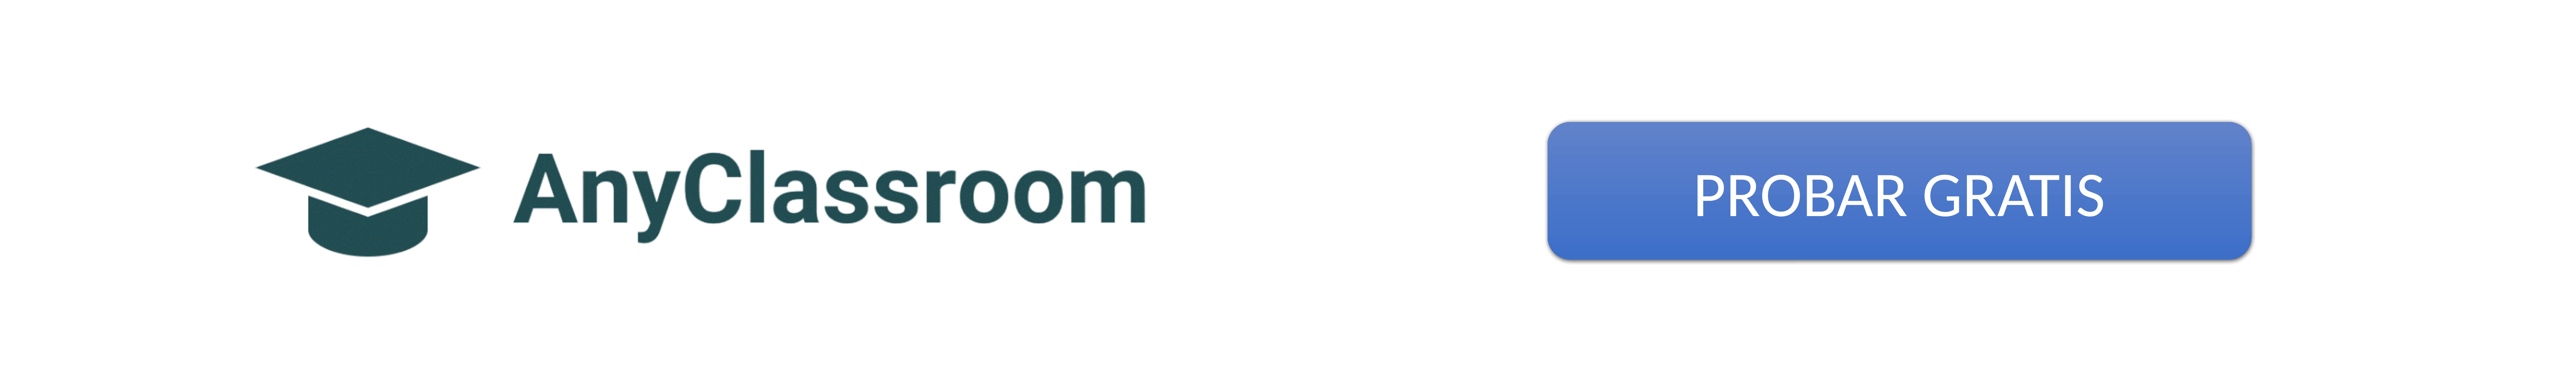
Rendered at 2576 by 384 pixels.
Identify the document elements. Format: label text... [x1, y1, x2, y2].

text_box PROBAR GRATIS [1547, 122, 2252, 260]
picture [224, 68, 1191, 310]
